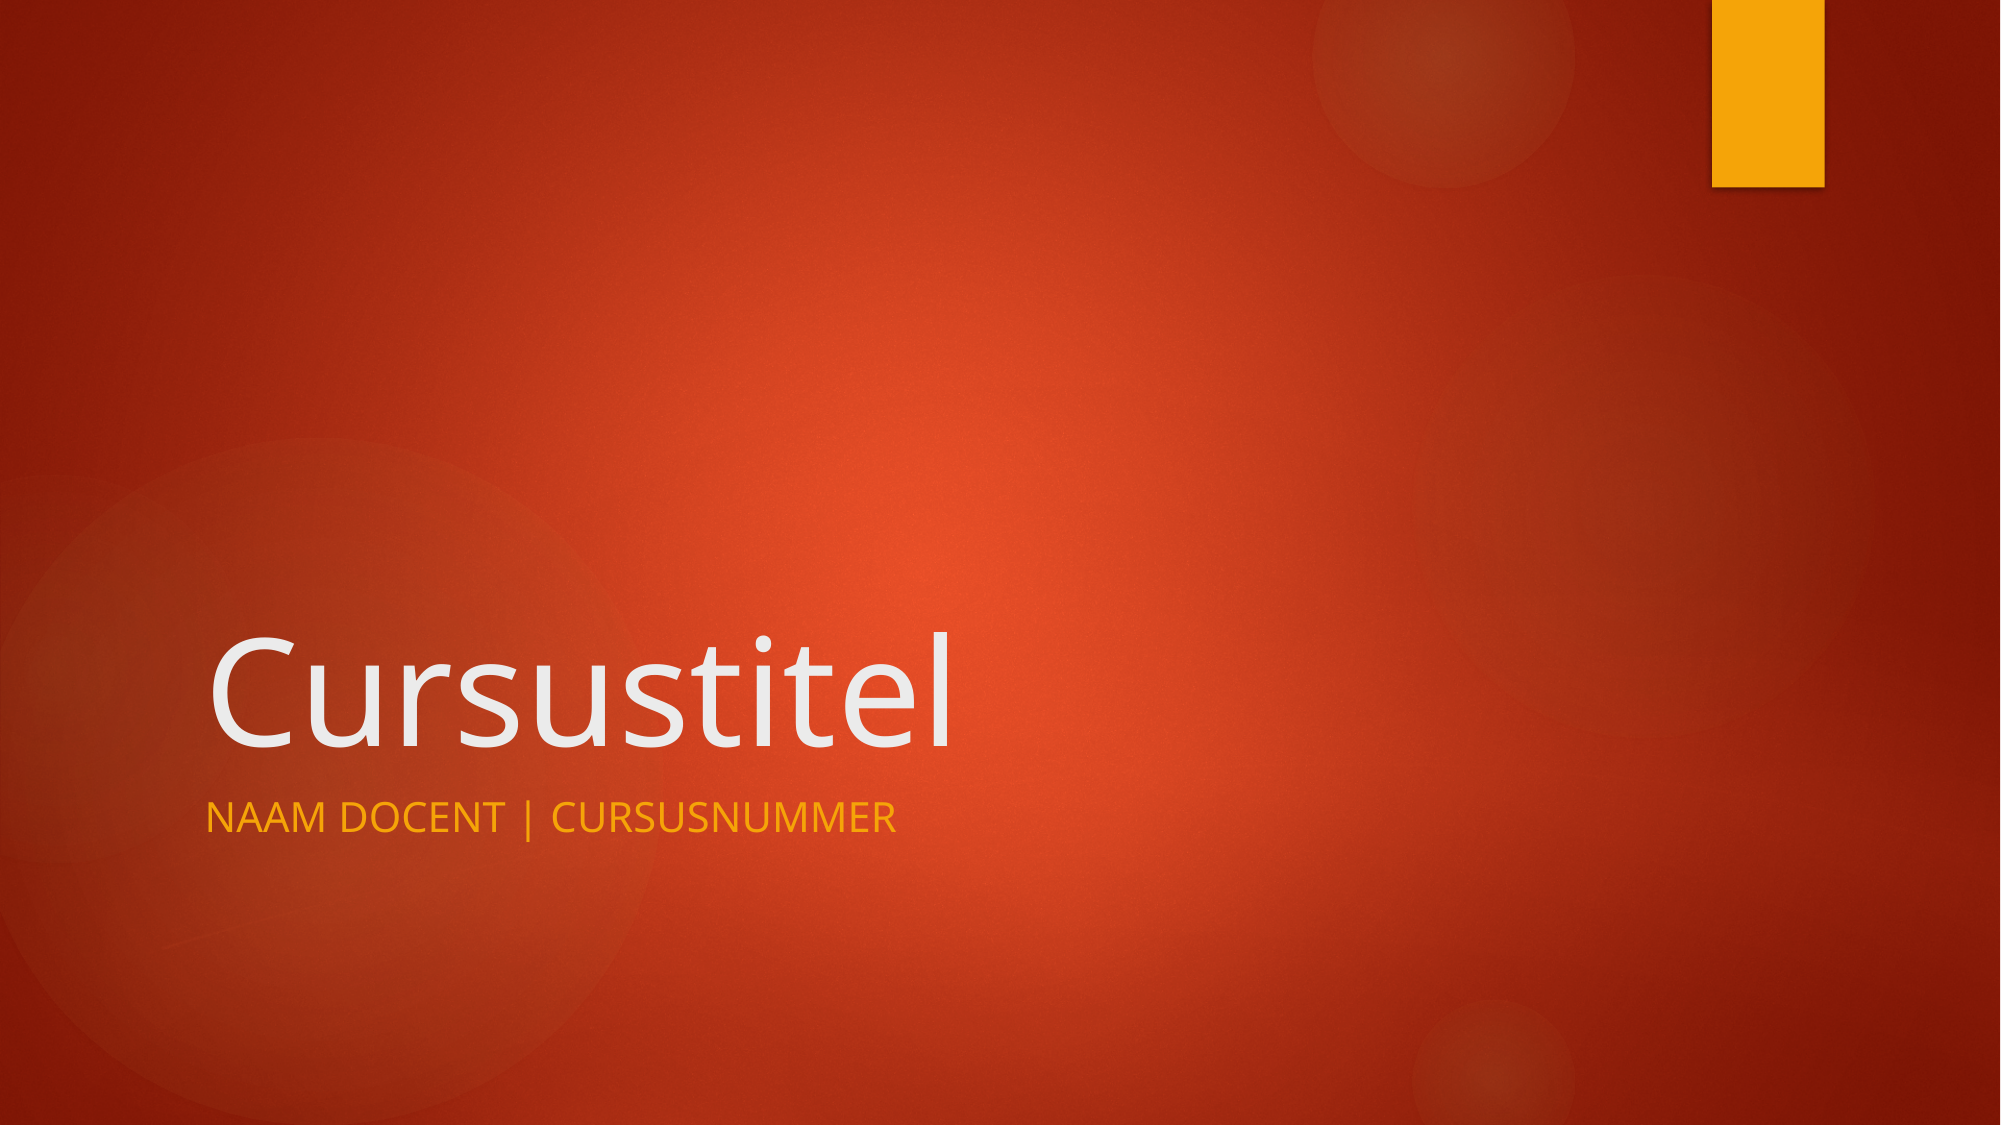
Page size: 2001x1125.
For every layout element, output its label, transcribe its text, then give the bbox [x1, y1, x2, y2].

title Cursustitel [189, 237, 1638, 783]
subtitle NAAM DOCENT | CURSUSNUMMER [189, 783, 1638, 925]
